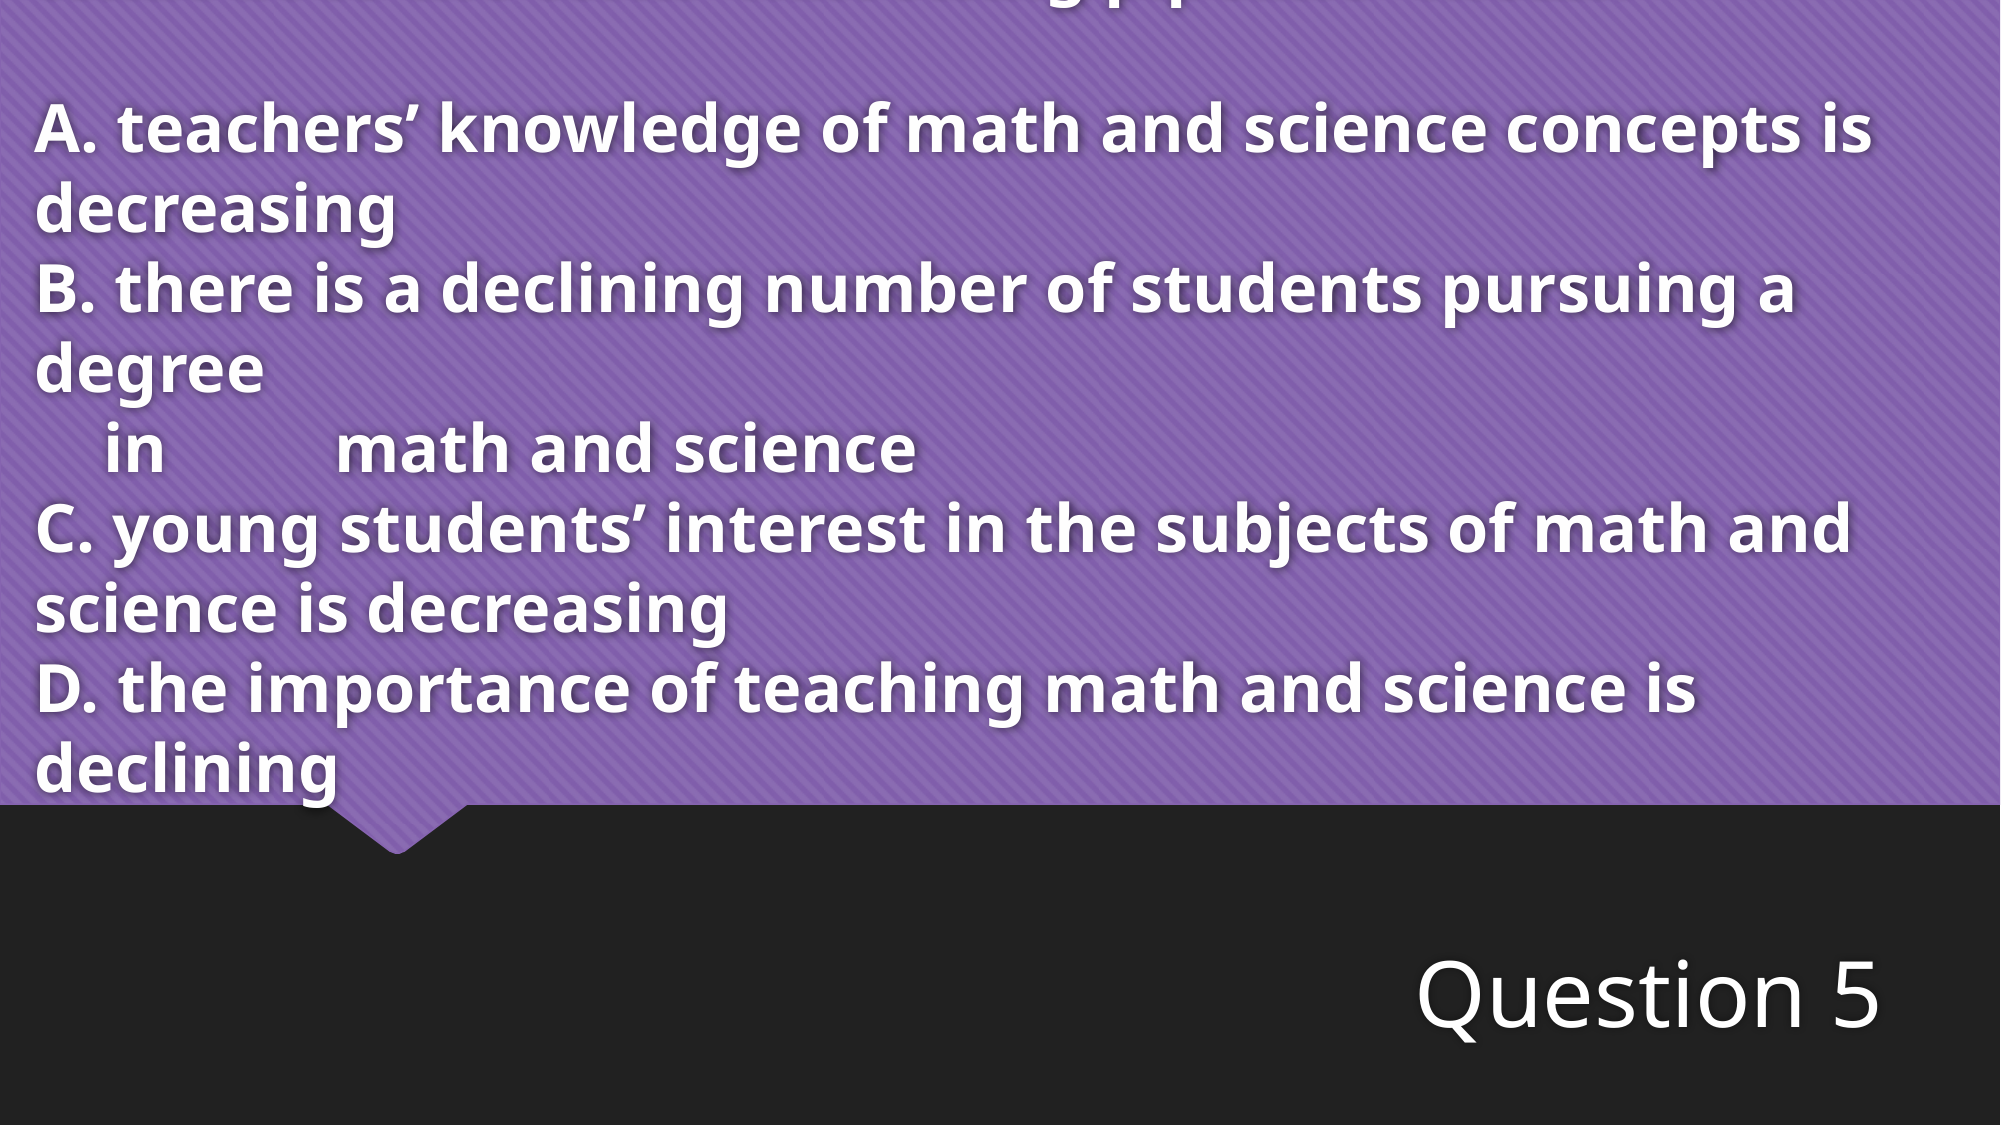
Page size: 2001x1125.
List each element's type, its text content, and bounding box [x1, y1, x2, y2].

subtitle Question 5 [1399, 928, 1919, 1000]
title What does the term “narrowing pipeline” mean? A. teachers’ knowledge of math and science concepts is decreasing B. there is a declining number of students pursuing a degree in math and science C. young students’ interest in the subjects of math and science is decreasing D. the importance of teaching math and science is declining [19, 325, 2000, 814]
